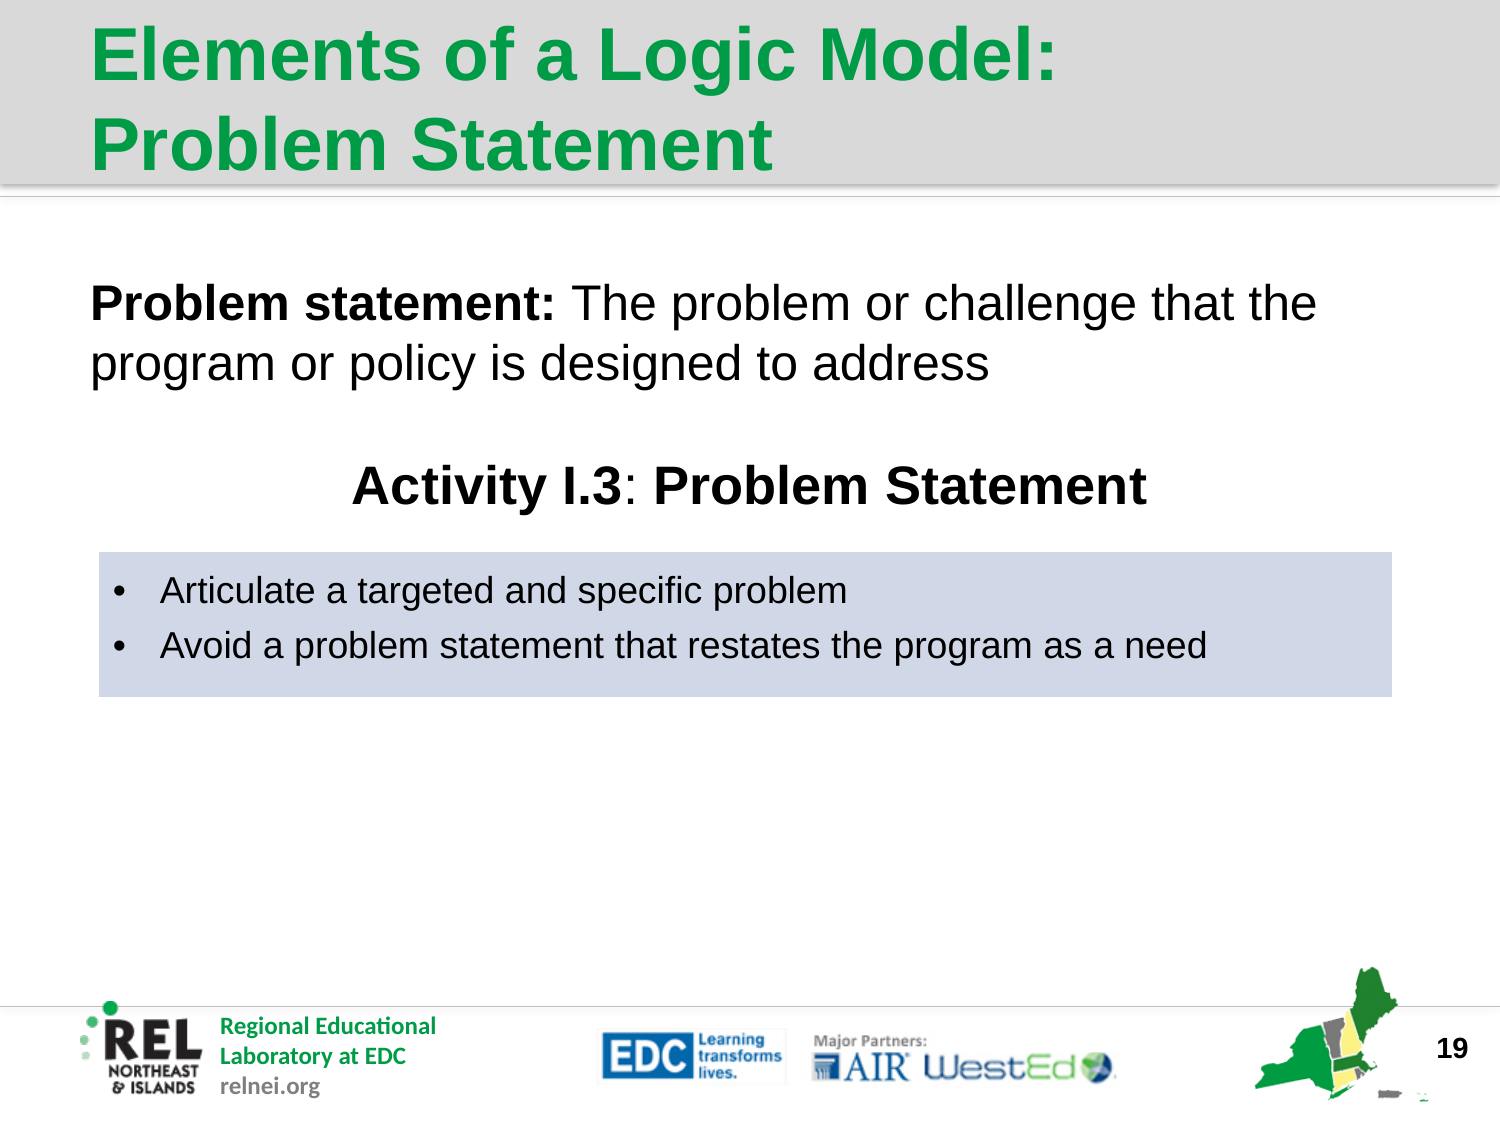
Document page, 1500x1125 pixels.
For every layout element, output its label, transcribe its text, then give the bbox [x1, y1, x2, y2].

list Problem statement: The problem or challenge that the program or policy is designed to address Activity I.3: Problem Statement [75, 262, 1425, 982]
picture [1245, 964, 1442, 1103]
title Elements of a Logic Model: Problem Statement [75, 25, 1425, 165]
slide_number 19 [1392, 1017, 1484, 1077]
table_header Articulate a targeted and specific problem Avoid a problem statement that restates the program as a need [99, 552, 1392, 697]
picture [594, 1028, 1138, 1091]
picture [80, 1001, 227, 1108]
